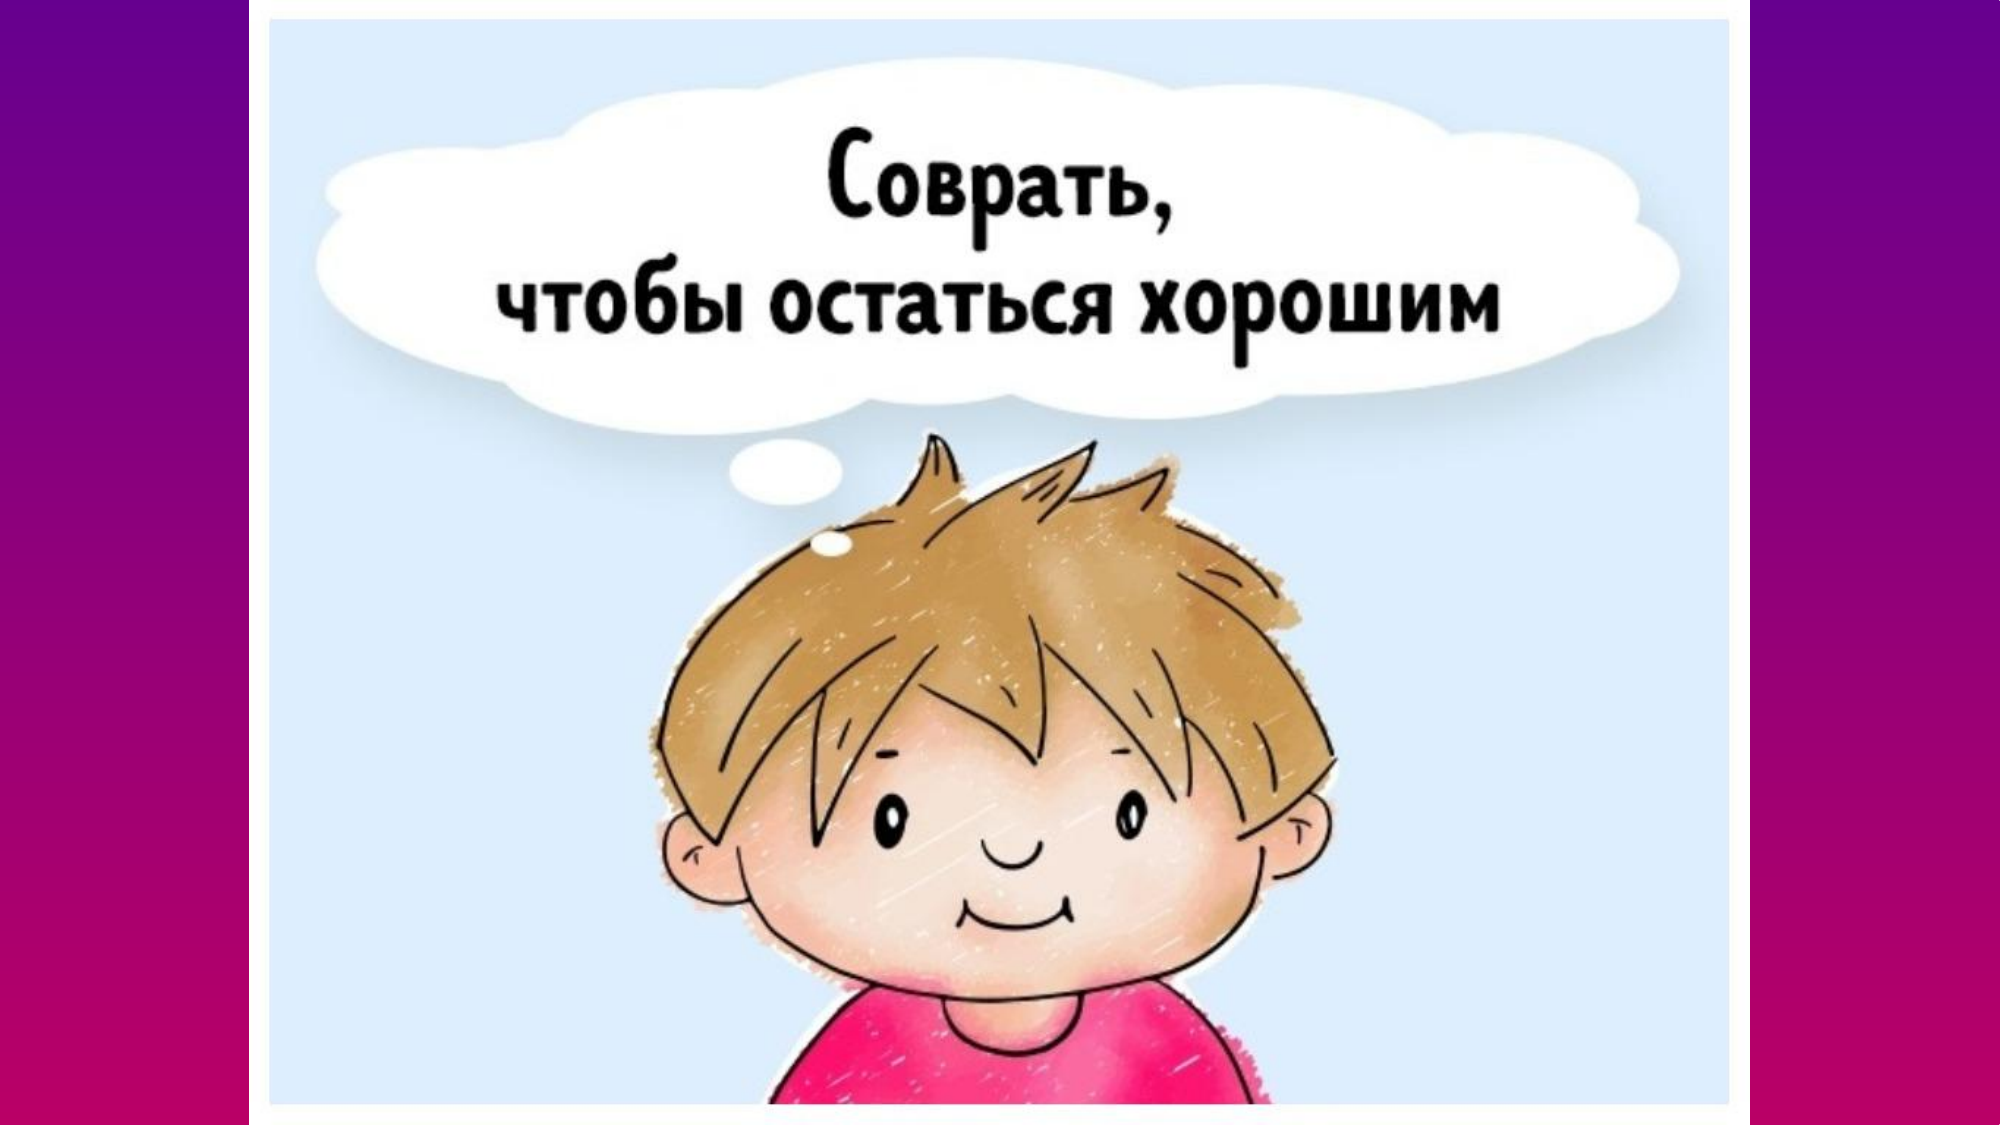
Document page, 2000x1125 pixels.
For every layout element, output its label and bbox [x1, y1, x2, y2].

picture [249, 0, 1750, 1125]
